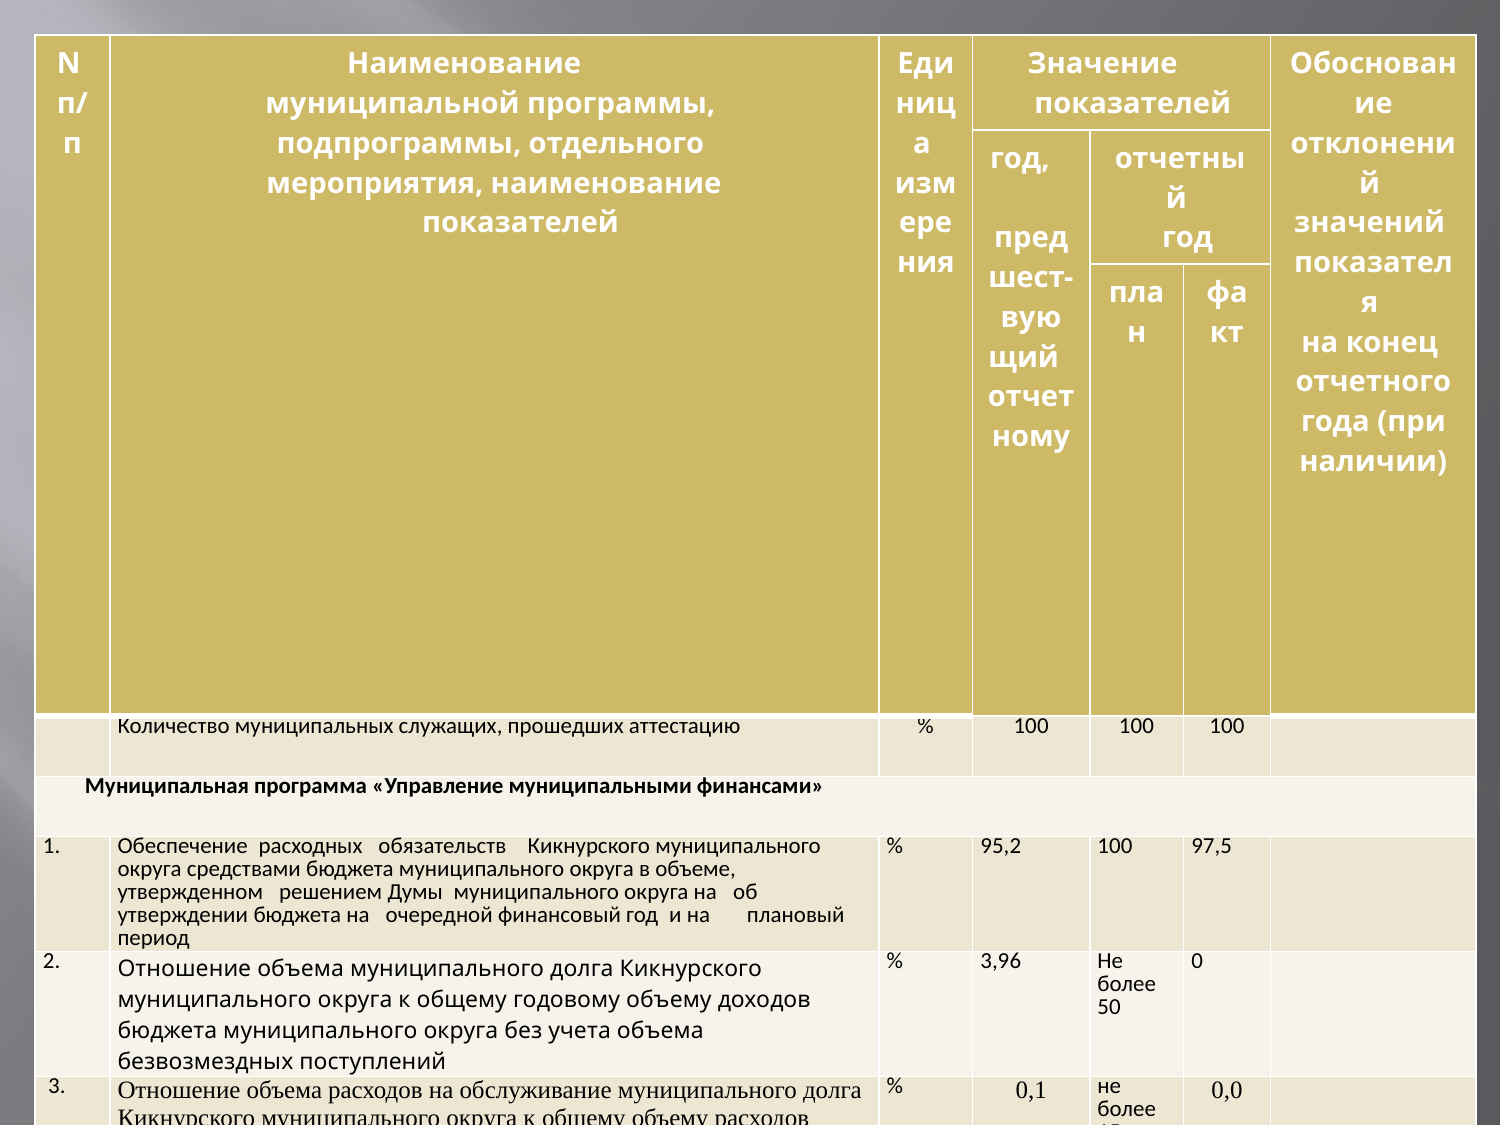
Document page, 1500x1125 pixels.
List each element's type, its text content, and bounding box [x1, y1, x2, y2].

table_cell 0,1 [973, 1077, 1089, 1125]
table_cell Не более 50 [1091, 952, 1183, 1076]
table_cell не более 15 [1091, 1077, 1183, 1125]
table_header Обоснование отклонений значений показателя на конец отчетного года (при наличии) [1271, 36, 1475, 713]
table_header N п/п [36, 36, 109, 713]
table_header Значение показателей [973, 36, 1270, 129]
table_cell 1. [36, 837, 109, 951]
table_cell Количество муниципальных служащих, прошедших аттестацию [111, 719, 878, 776]
table_cell 0,0 [1184, 1077, 1270, 1125]
table_header Наименование муниципальной программы, подпрограммы, отдельного мероприятия, наименование показателей [111, 36, 878, 713]
table_cell 100 [1091, 717, 1183, 776]
table_cell Отношение объема муниципального долга Кикнурского муниципального округа к общему годовому объему доходов бюджета муниципального округа без учета объема безвозмездных поступлений [111, 952, 878, 1076]
table_cell 97,5 [1184, 837, 1270, 951]
table_cell [1271, 837, 1475, 951]
table_cell % [880, 1077, 972, 1125]
table_cell 100 [1091, 837, 1183, 951]
table_cell план [1091, 265, 1183, 715]
table_header Единица измерения [880, 36, 972, 713]
table_cell % [880, 952, 972, 1076]
table_cell [36, 719, 109, 776]
table_cell факт [1184, 265, 1270, 715]
table_cell Обеспечение расходных обязательств Кикнурского муниципального округа средствами бюджета муниципального округа в объеме, утвержденном решением Думы муниципального округа на об утверждении бюджета на очередной финансовый год и на плановый период [111, 837, 878, 951]
table_cell [1271, 1077, 1475, 1125]
table_cell 95,2 [973, 837, 1089, 951]
table_cell Отношение объема расходов на обслуживание муниципального долга Кикнурского муниципального округа к общему объему расходов бюджета муниципального округа, за исключением объема расходов, которые осуществляются за счет субвенций, предоставляемых из областного бюджета [111, 1077, 878, 1125]
table_cell 2. [36, 952, 109, 1076]
table_cell [1271, 952, 1475, 1076]
table_cell % [880, 837, 972, 951]
table_cell год, предшест- вующий отчетному [973, 131, 1089, 715]
table_cell отчетный год [1091, 131, 1270, 263]
table_cell 0 [1184, 952, 1270, 1076]
table_cell 100 [973, 717, 1089, 776]
table_cell 100 [1184, 717, 1270, 776]
table_cell % [880, 719, 972, 776]
table_cell [1271, 719, 1475, 776]
table_cell Муниципальная программа «Управление муниципальными финансами» [36, 777, 1475, 836]
table_cell 3,96 [973, 952, 1089, 1076]
table_cell 3. [36, 1077, 109, 1125]
